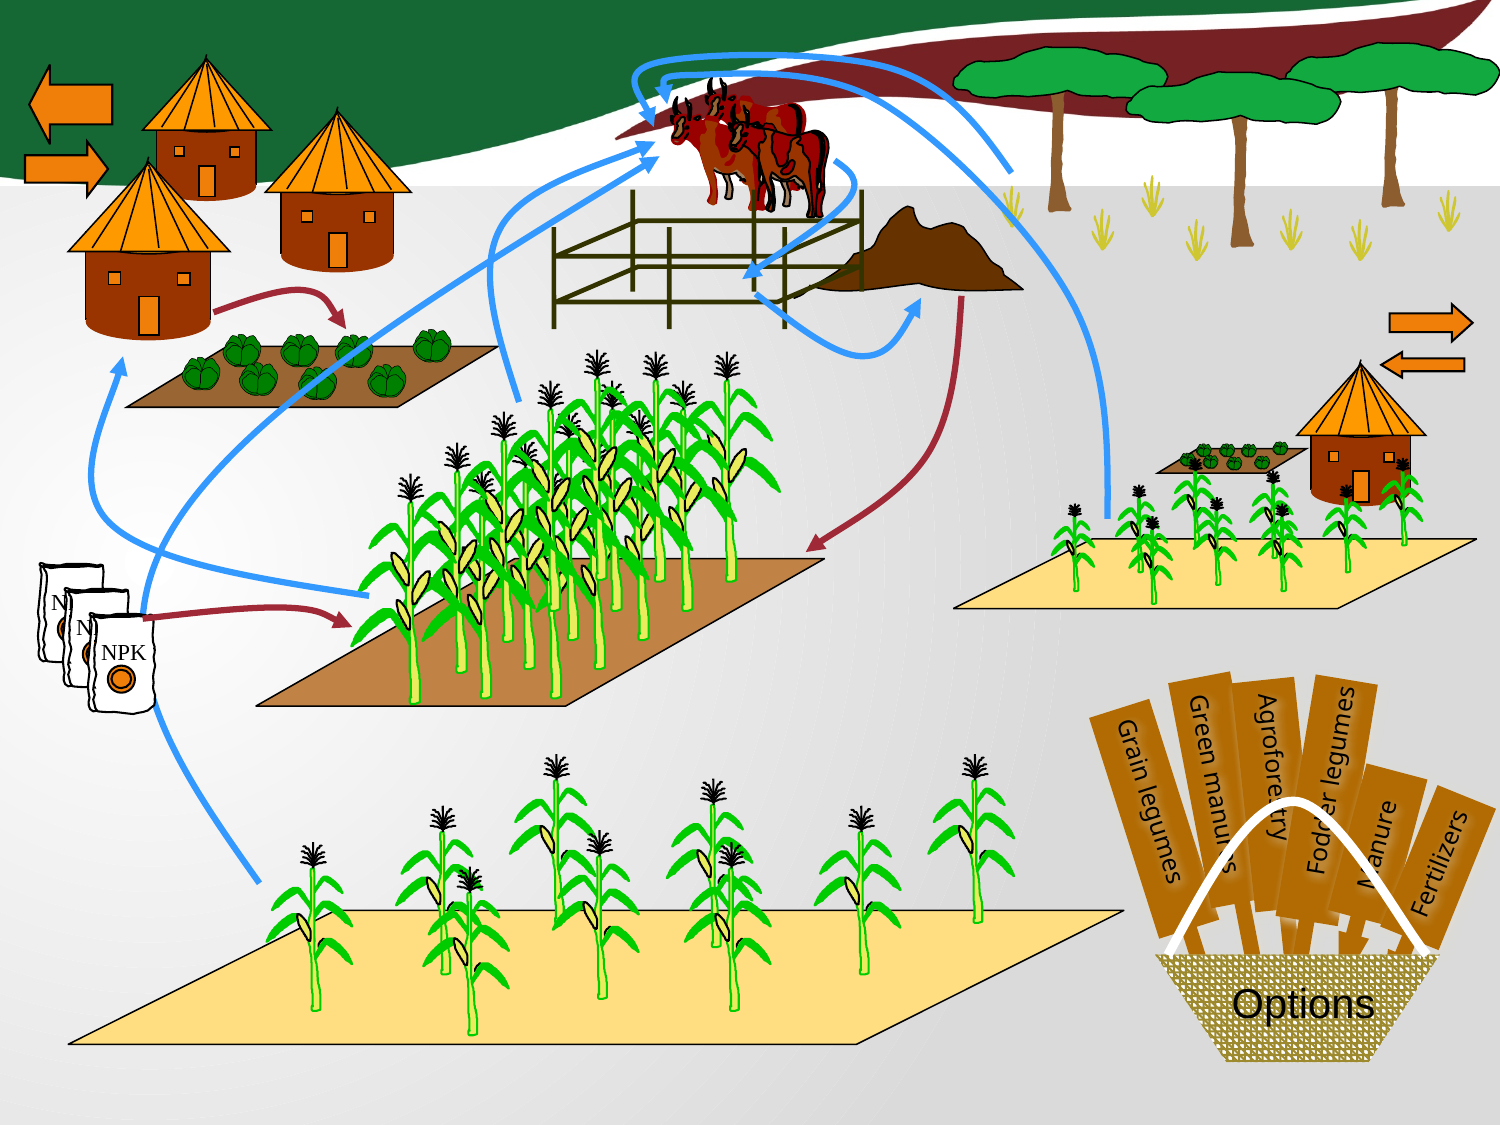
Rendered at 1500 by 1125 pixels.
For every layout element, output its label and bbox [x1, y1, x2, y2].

picture [0, 0, 1500, 186]
text_box [28, 64, 1474, 139]
text_box [1191, 665, 1246, 793]
text_box [24, 141, 1465, 379]
text_box [67, 384, 1110, 884]
text_box [1391, 787, 1456, 1019]
text_box [1336, 760, 1401, 793]
text_box [1284, 654, 1354, 793]
text_box [1139, 697, 1188, 1049]
text_box [34, 561, 353, 715]
text_box [1248, 645, 1313, 793]
text_box [67, 49, 1110, 57]
text_box [952, 41, 1500, 261]
text_box [952, 359, 1478, 610]
text_box [1154, 800, 1441, 1063]
text_box [67, 753, 1125, 1046]
